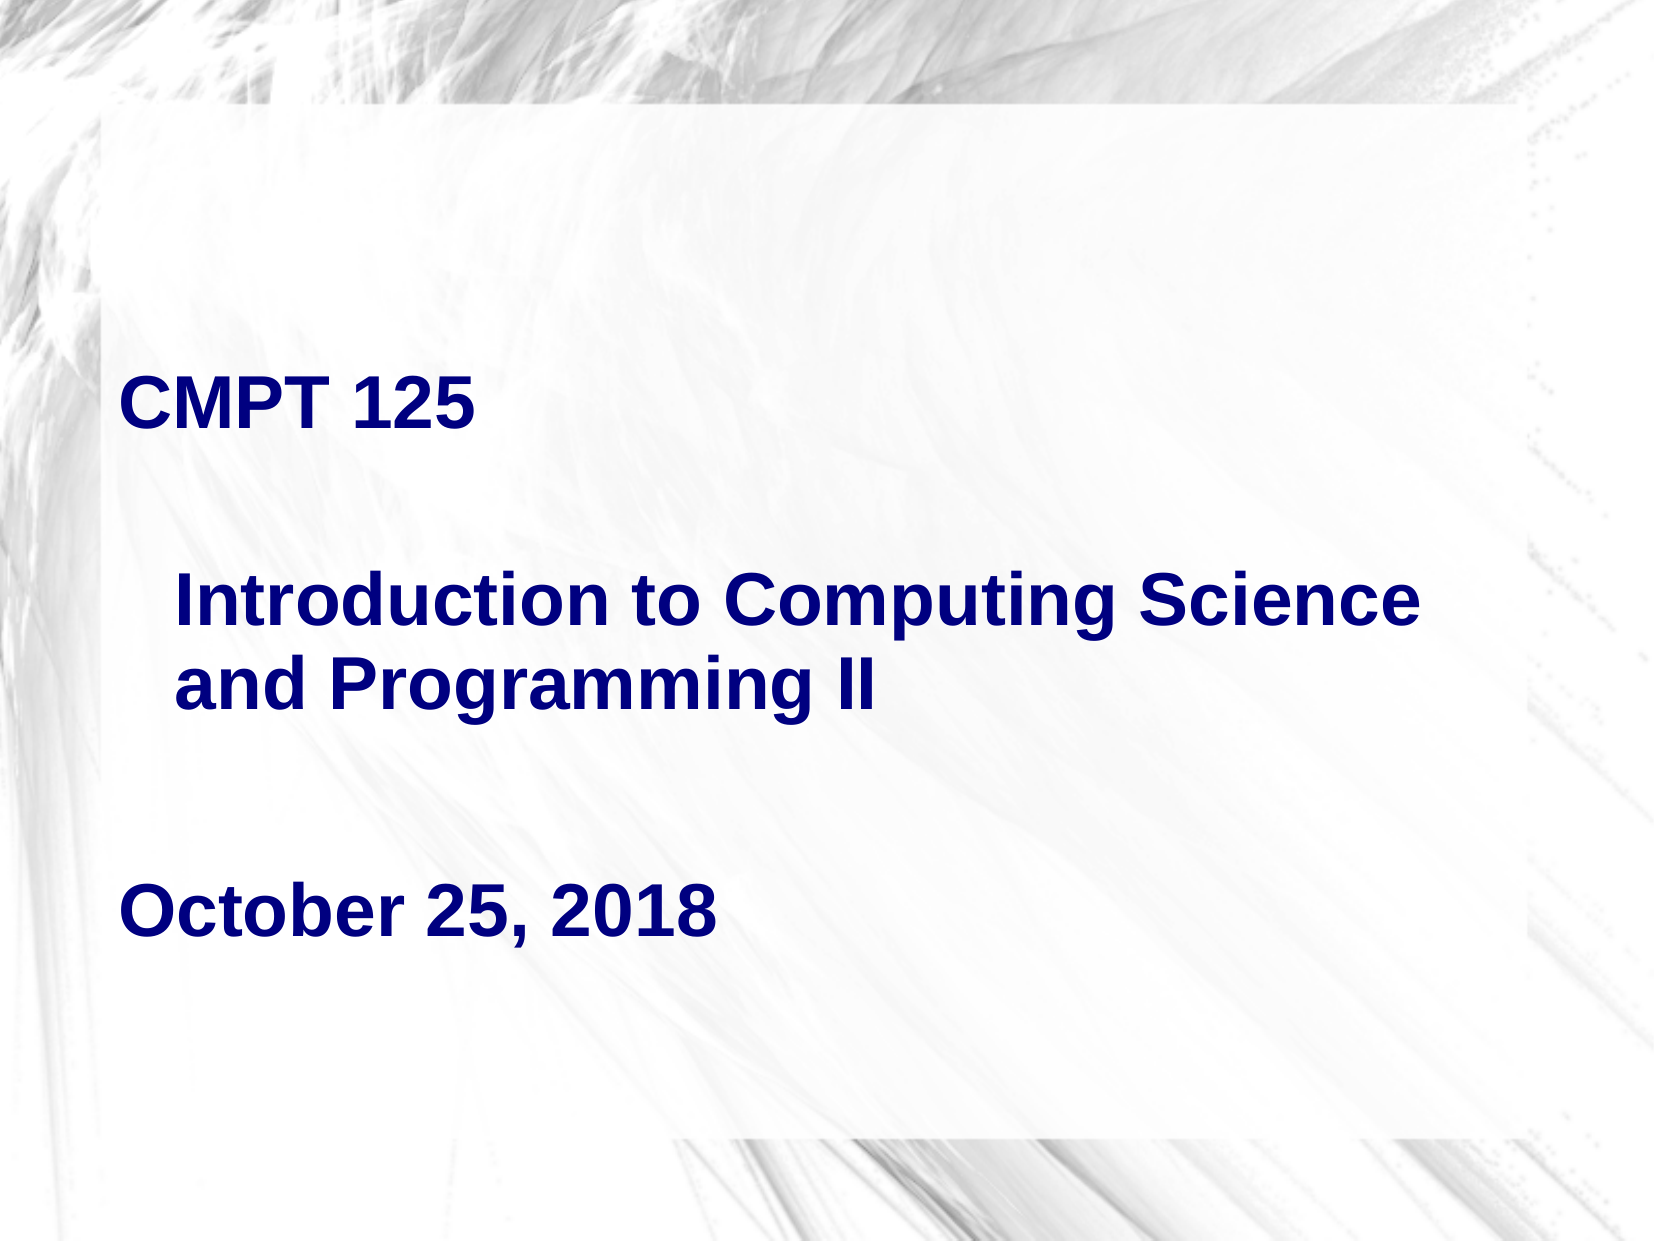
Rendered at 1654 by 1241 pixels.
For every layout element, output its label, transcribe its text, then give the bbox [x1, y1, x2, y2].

picture [0, 0, 1654, 1241]
list CMPT 125 Introduction to Computing Science and Programming II October 25, 2018 [118, 236, 1571, 1171]
